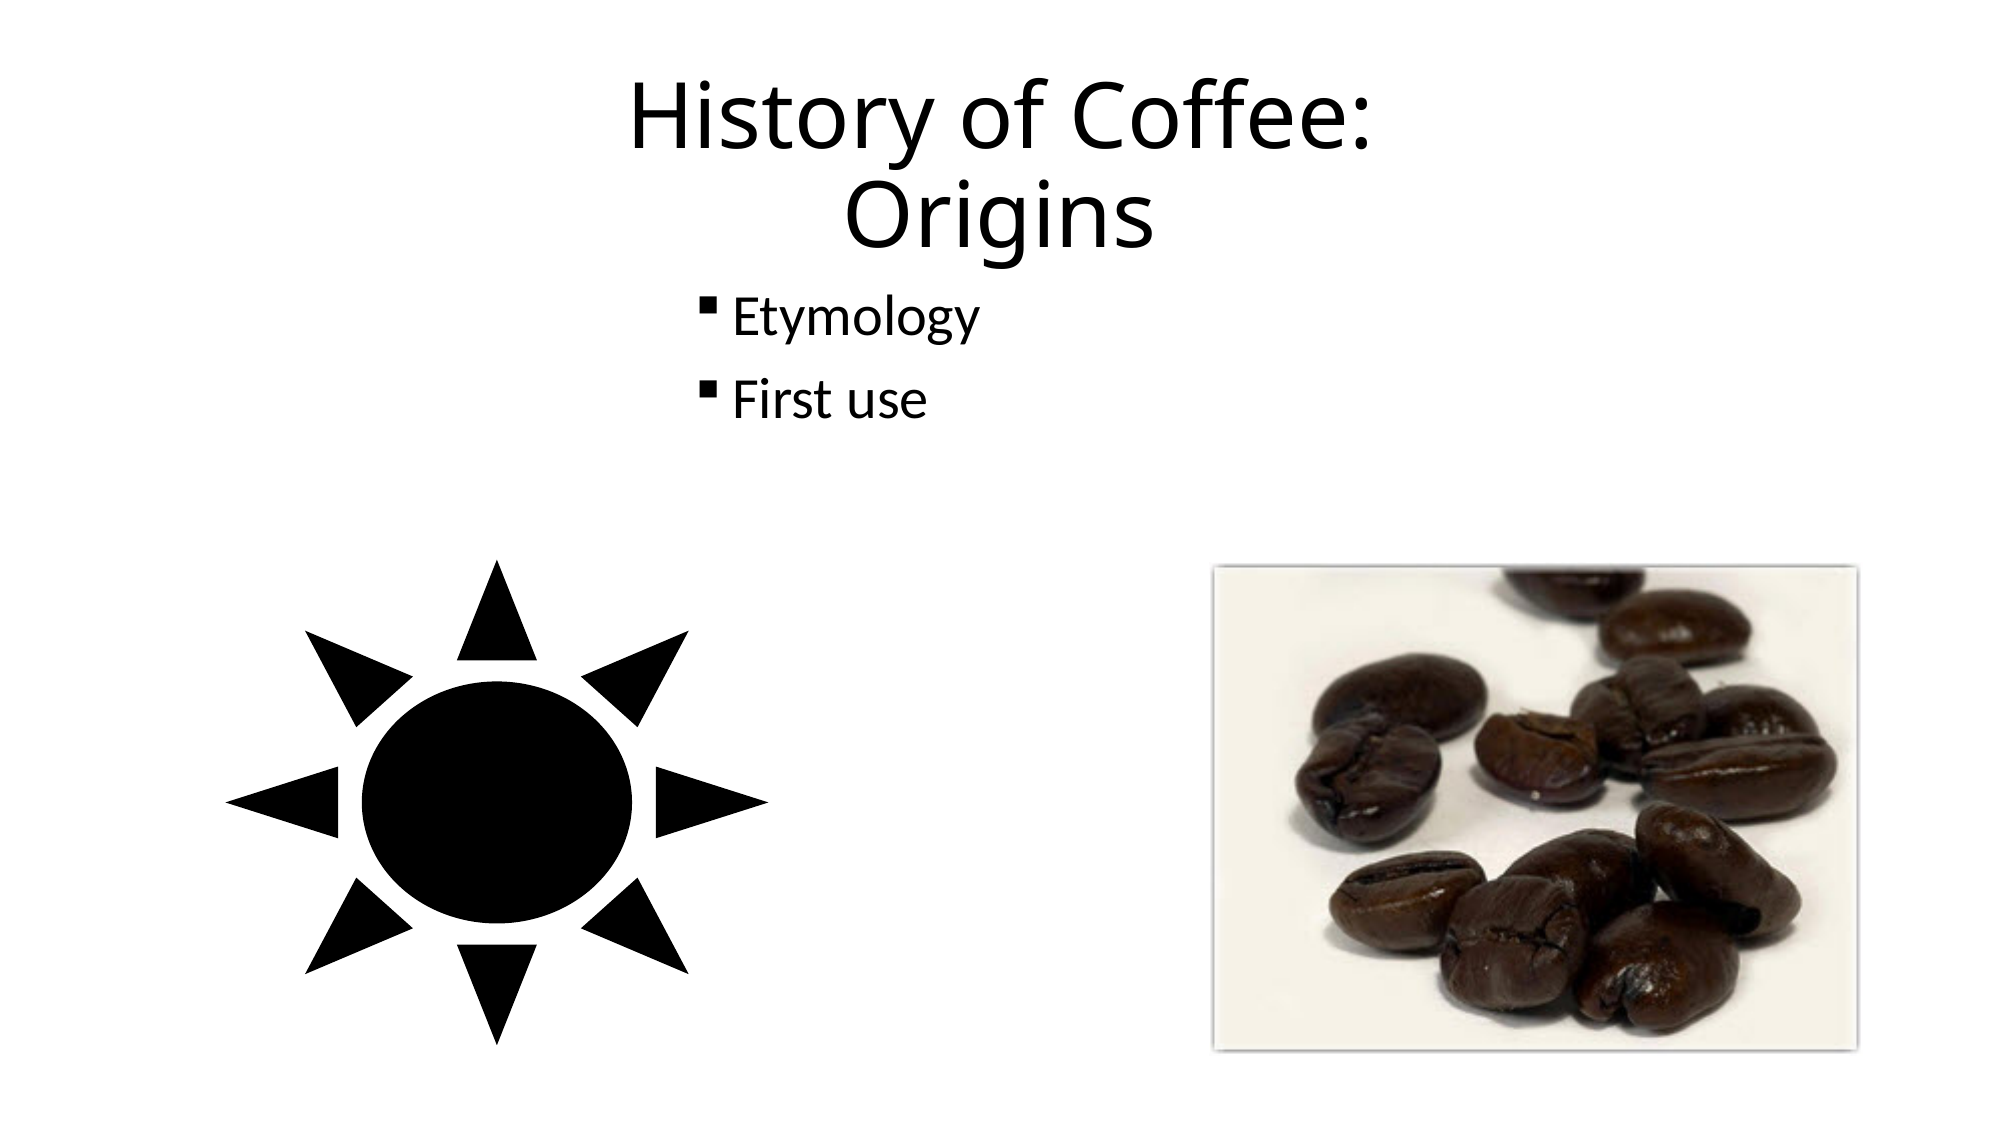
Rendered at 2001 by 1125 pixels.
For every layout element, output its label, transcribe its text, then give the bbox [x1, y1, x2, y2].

text_box [580, 630, 689, 728]
text_box [304, 877, 413, 975]
text_box [304, 630, 413, 728]
picture [1209, 562, 1863, 1056]
text_box [456, 559, 537, 661]
text_box [456, 944, 537, 1046]
title History of Coffee: Origins [137, 59, 1863, 278]
text_box [225, 766, 339, 839]
text_box [580, 877, 689, 975]
text_box [655, 766, 769, 839]
list Etymology First use [679, 277, 1739, 777]
text_box [361, 681, 633, 924]
